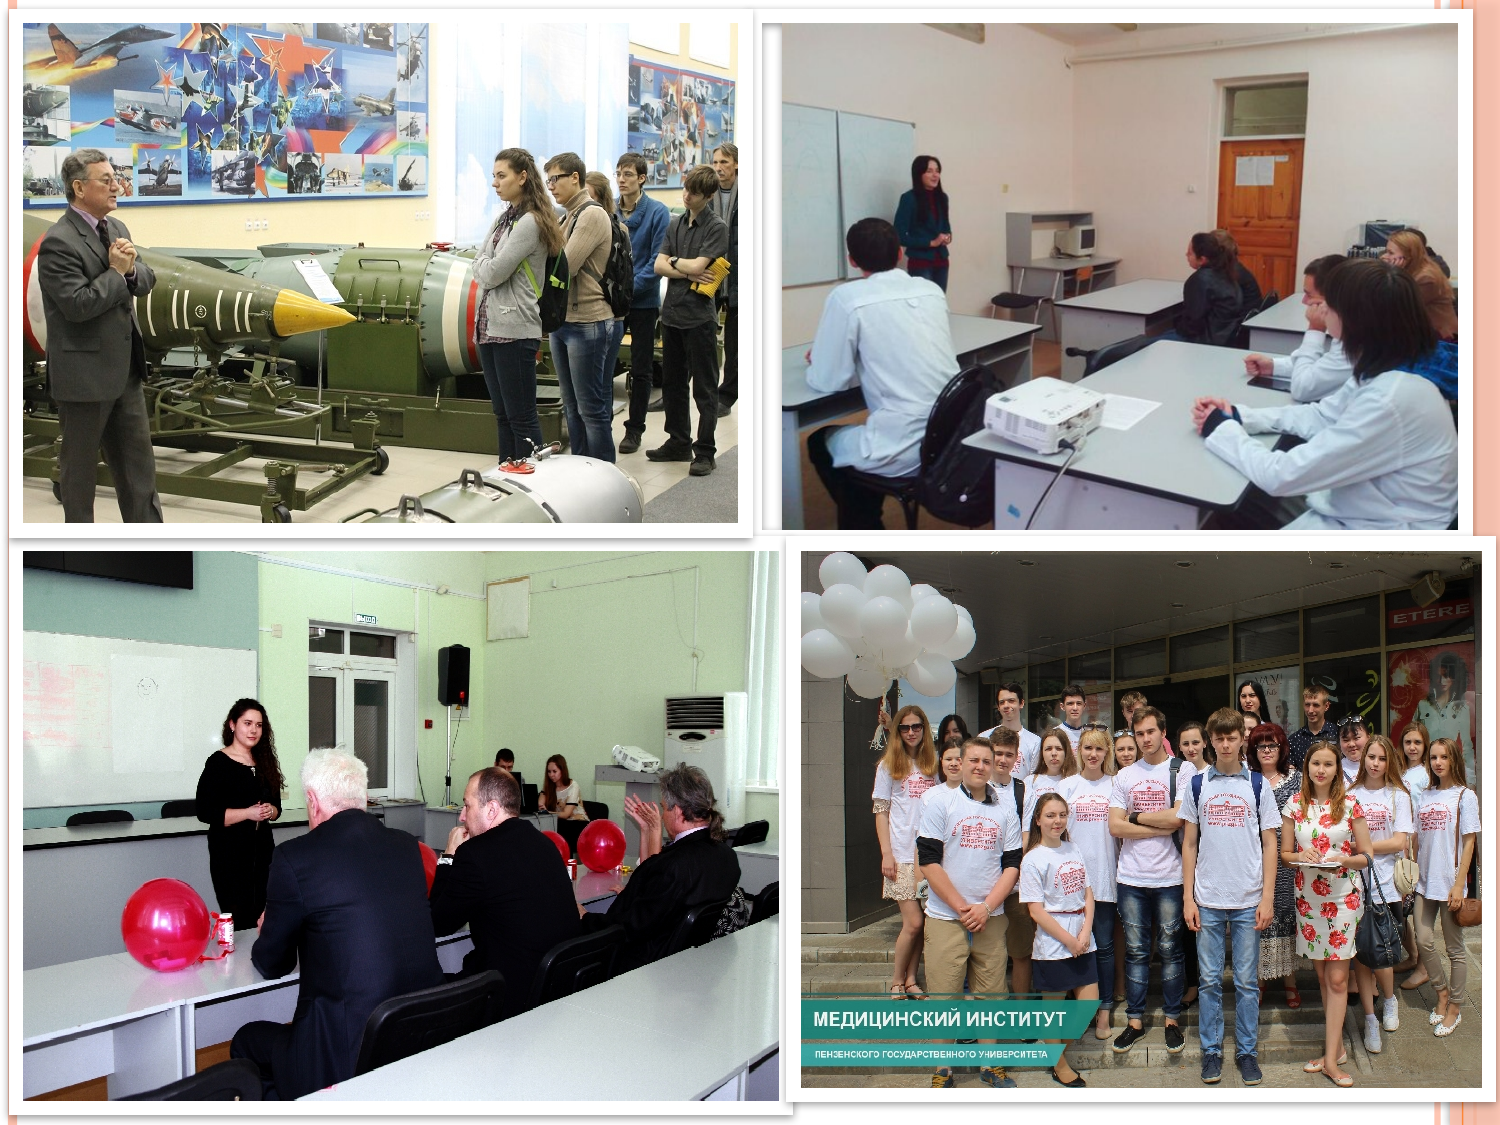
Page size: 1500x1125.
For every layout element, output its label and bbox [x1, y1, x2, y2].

picture [22, 550, 780, 1102]
picture [761, 22, 1459, 531]
picture [22, 22, 739, 524]
picture [800, 550, 1483, 1089]
